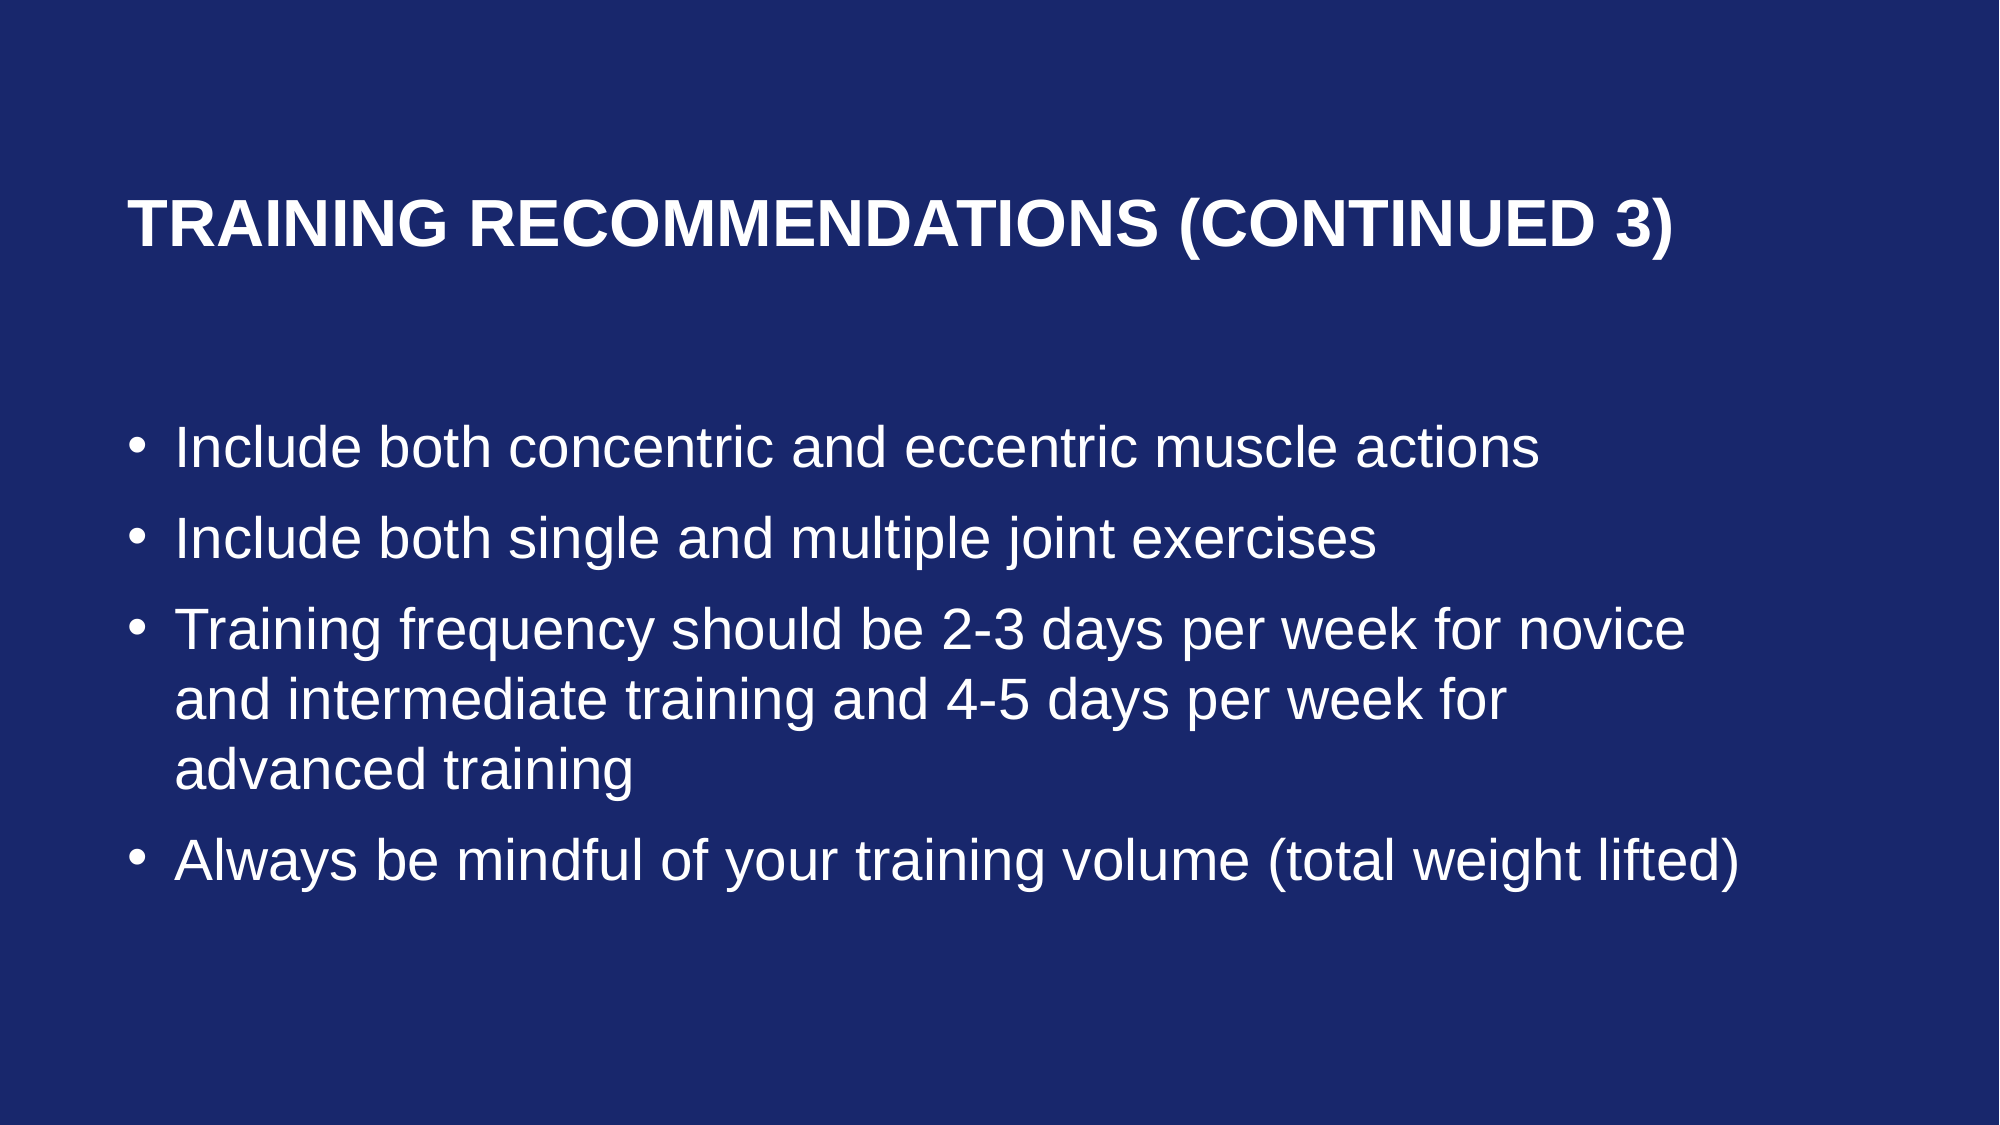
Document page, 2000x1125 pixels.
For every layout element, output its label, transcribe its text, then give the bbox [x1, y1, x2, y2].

title Training Recommendations (continued 3) [112, 99, 1775, 339]
list Include both concentric and eccentric muscle actions Include both single and multiple joint exercises Training frequency should be 2-3 days per week for novice and intermediate training and 4-5 days per week for advanced training Always be mindful of your training volume (total weight lifted) [112, 351, 1775, 950]
